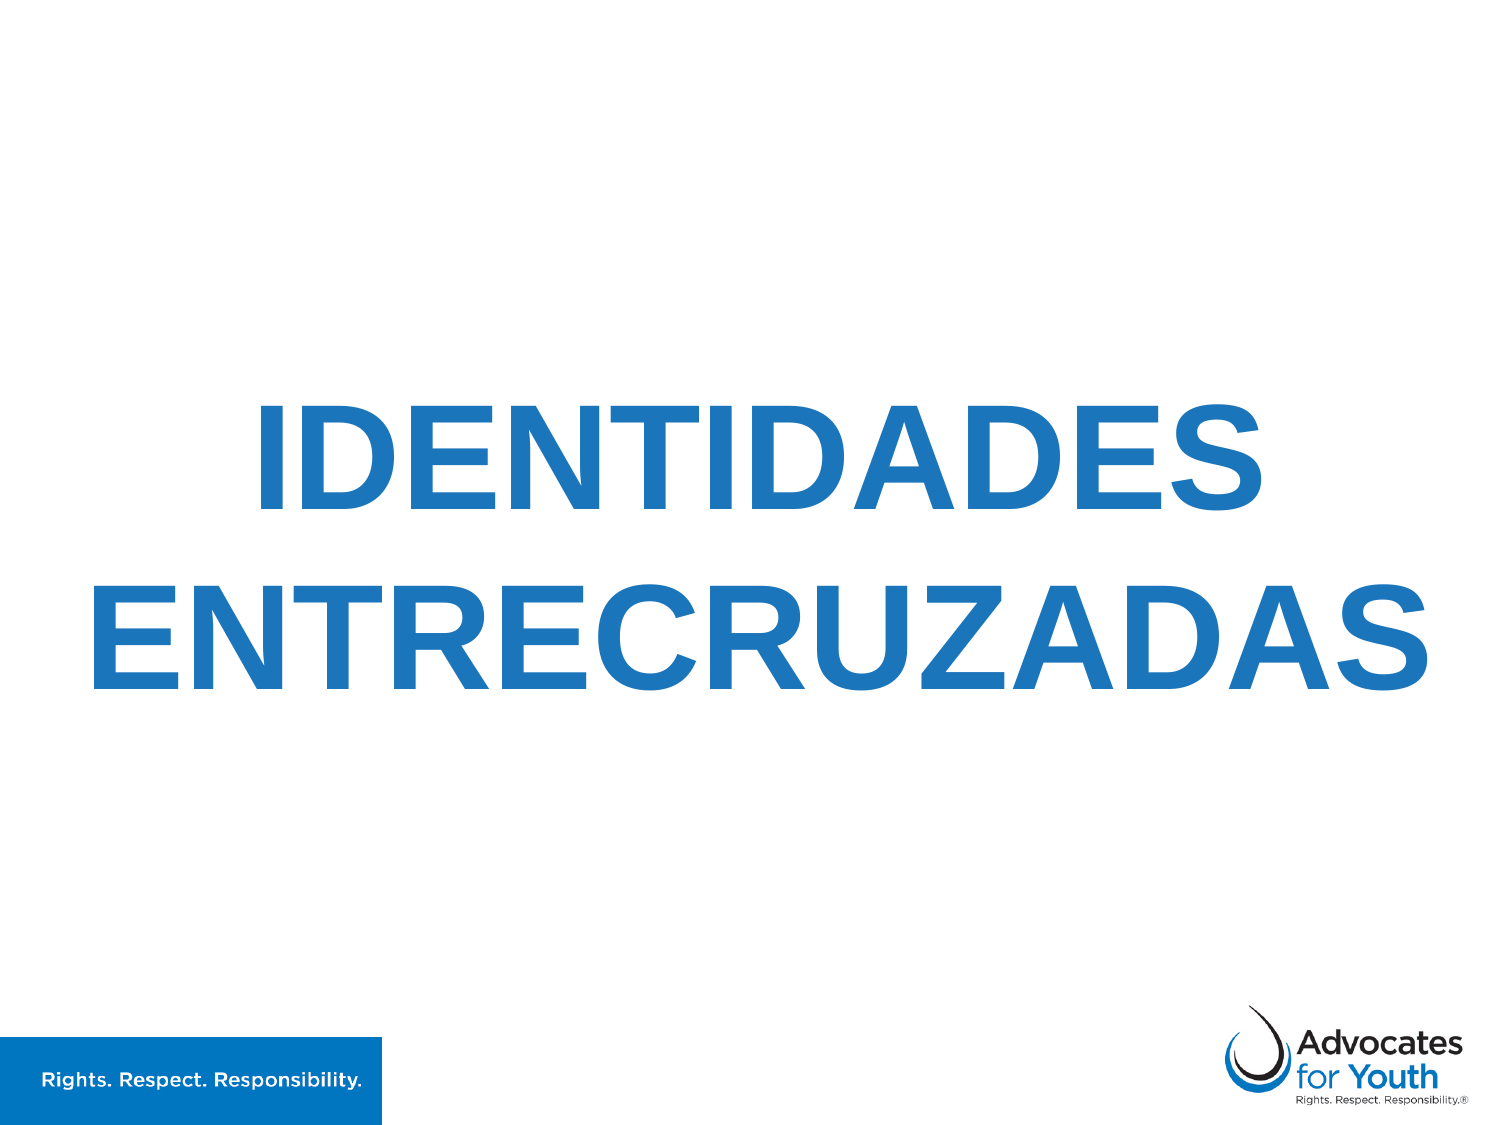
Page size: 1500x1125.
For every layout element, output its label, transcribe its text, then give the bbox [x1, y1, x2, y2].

list IDENTIDADES ENTRECRUZADAS [9, 352, 1500, 923]
picture [1200, 990, 1500, 1125]
picture [0, 1037, 382, 1125]
